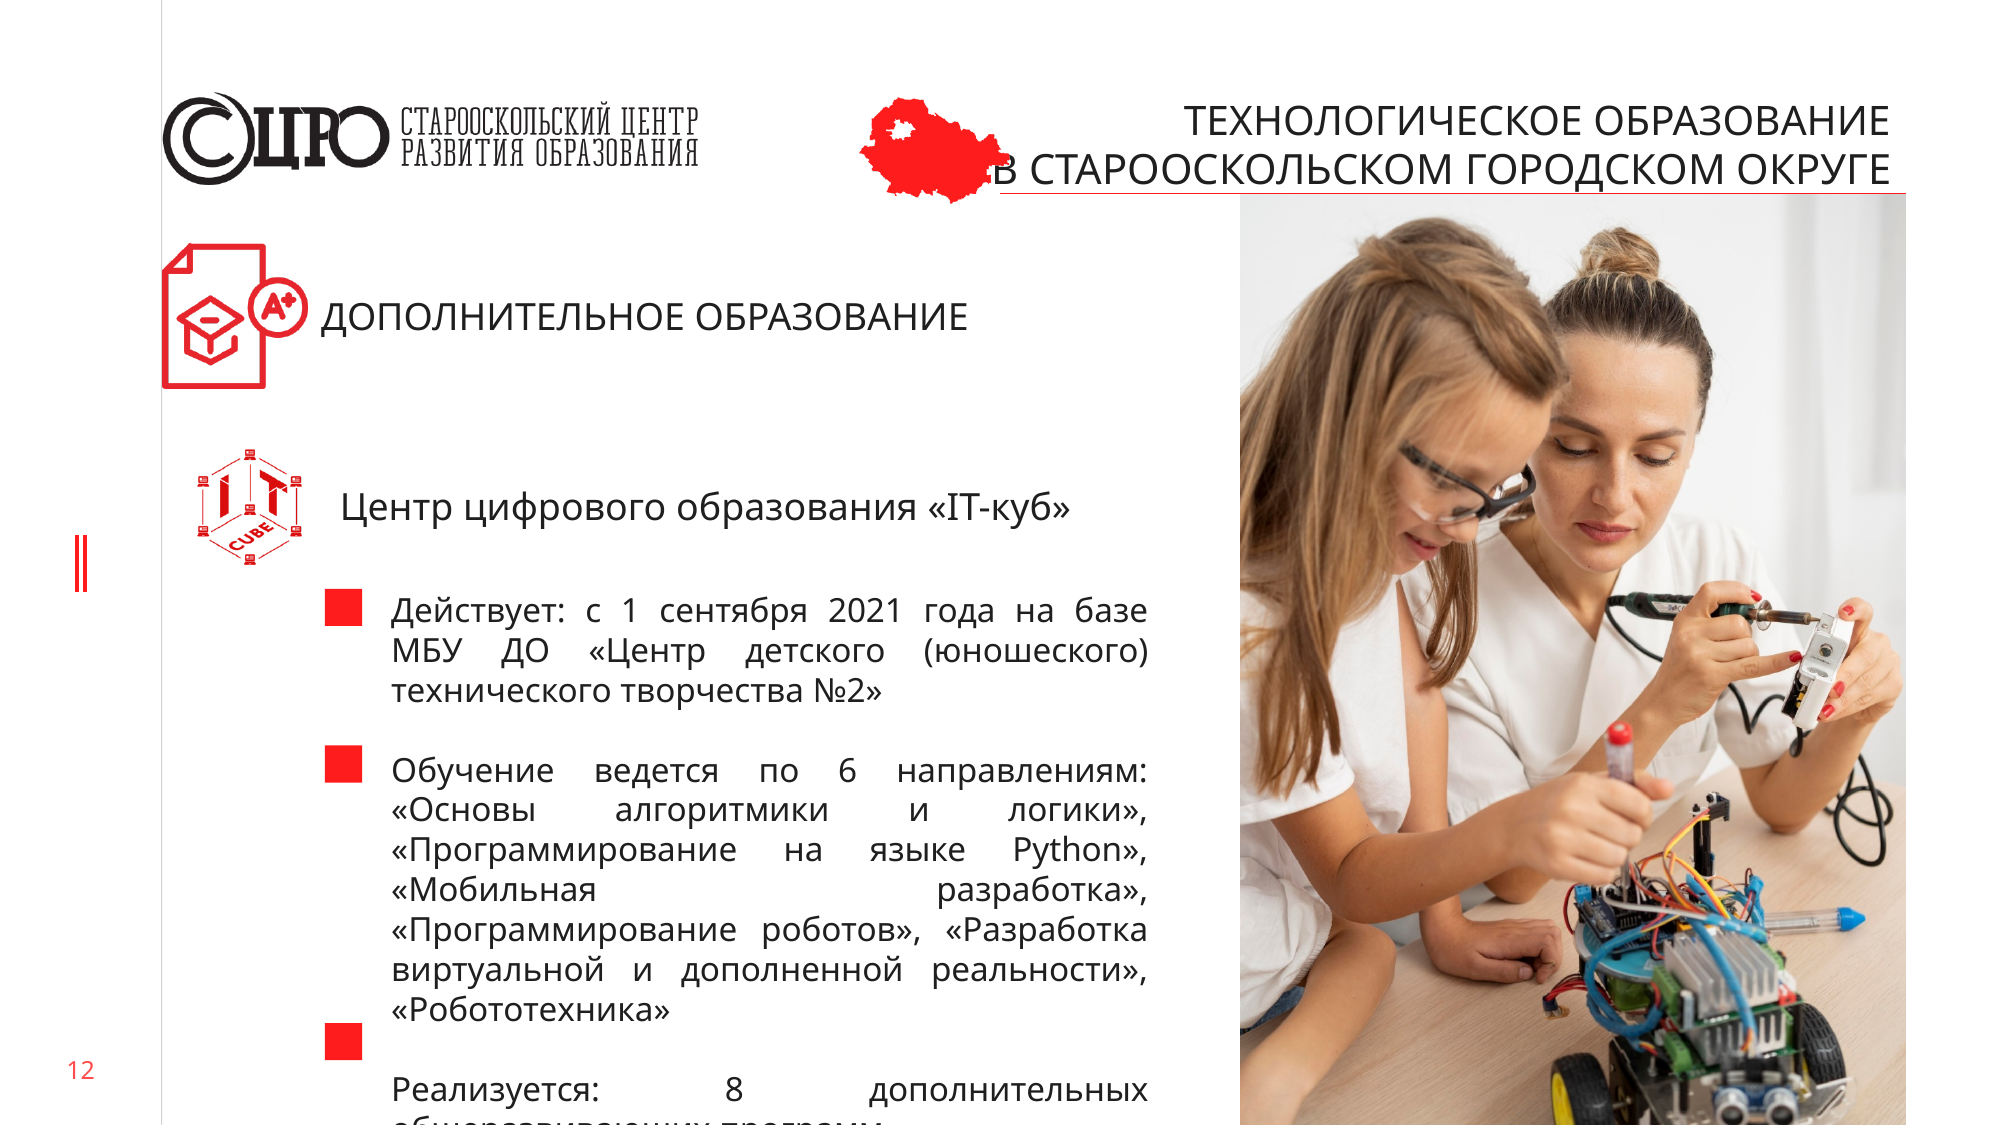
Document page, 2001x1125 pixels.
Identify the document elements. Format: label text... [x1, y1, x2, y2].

picture [859, 97, 1010, 204]
text_box [324, 744, 363, 784]
picture [189, 447, 308, 566]
picture [162, 92, 698, 185]
slide_number 12 [38, 1052, 123, 1091]
picture [162, 243, 308, 389]
text_box Действует: с 1 сентября 2021 года на базе МБУ ДО «Центр детского (юношеского) технического творчества №2» Обучение ведется по 6 направлениям: «Основы алгоритмики и логики», «Программирование на языке Python», «Мобильная разработка», «Программирование роботов», «Разработка виртуальной и дополненной реальности», «Робототехника» Реализуется: 8 дополнительных общеразвивающих программ [376, 581, 1164, 1125]
text_box Центр цифрового образования «IT-куб» [324, 475, 1240, 536]
text_box [324, 1022, 363, 1061]
text_box ТЕХНОЛОГИЧЕСКОЕ ОБРАЗОВАНИЕ В СТАРООСКОЛЬСКОМ ГОРОДСКОМ ОКРУГЕ [968, 86, 1907, 193]
text_box ТЕХНОЛОГИЧЕСКОЕ ОБРАЗОВАНИЕ В СТАРООСКОЛЬСКОМ ГОРОДСКОМ ОКРУГЕ [1010, 194, 1240, 201]
text_box [324, 588, 363, 627]
picture [1240, 194, 1906, 1125]
text_box ДОПОЛНИТЕЛЬНОЕ ОБРАЗОВАНИЕ [308, 285, 1000, 346]
